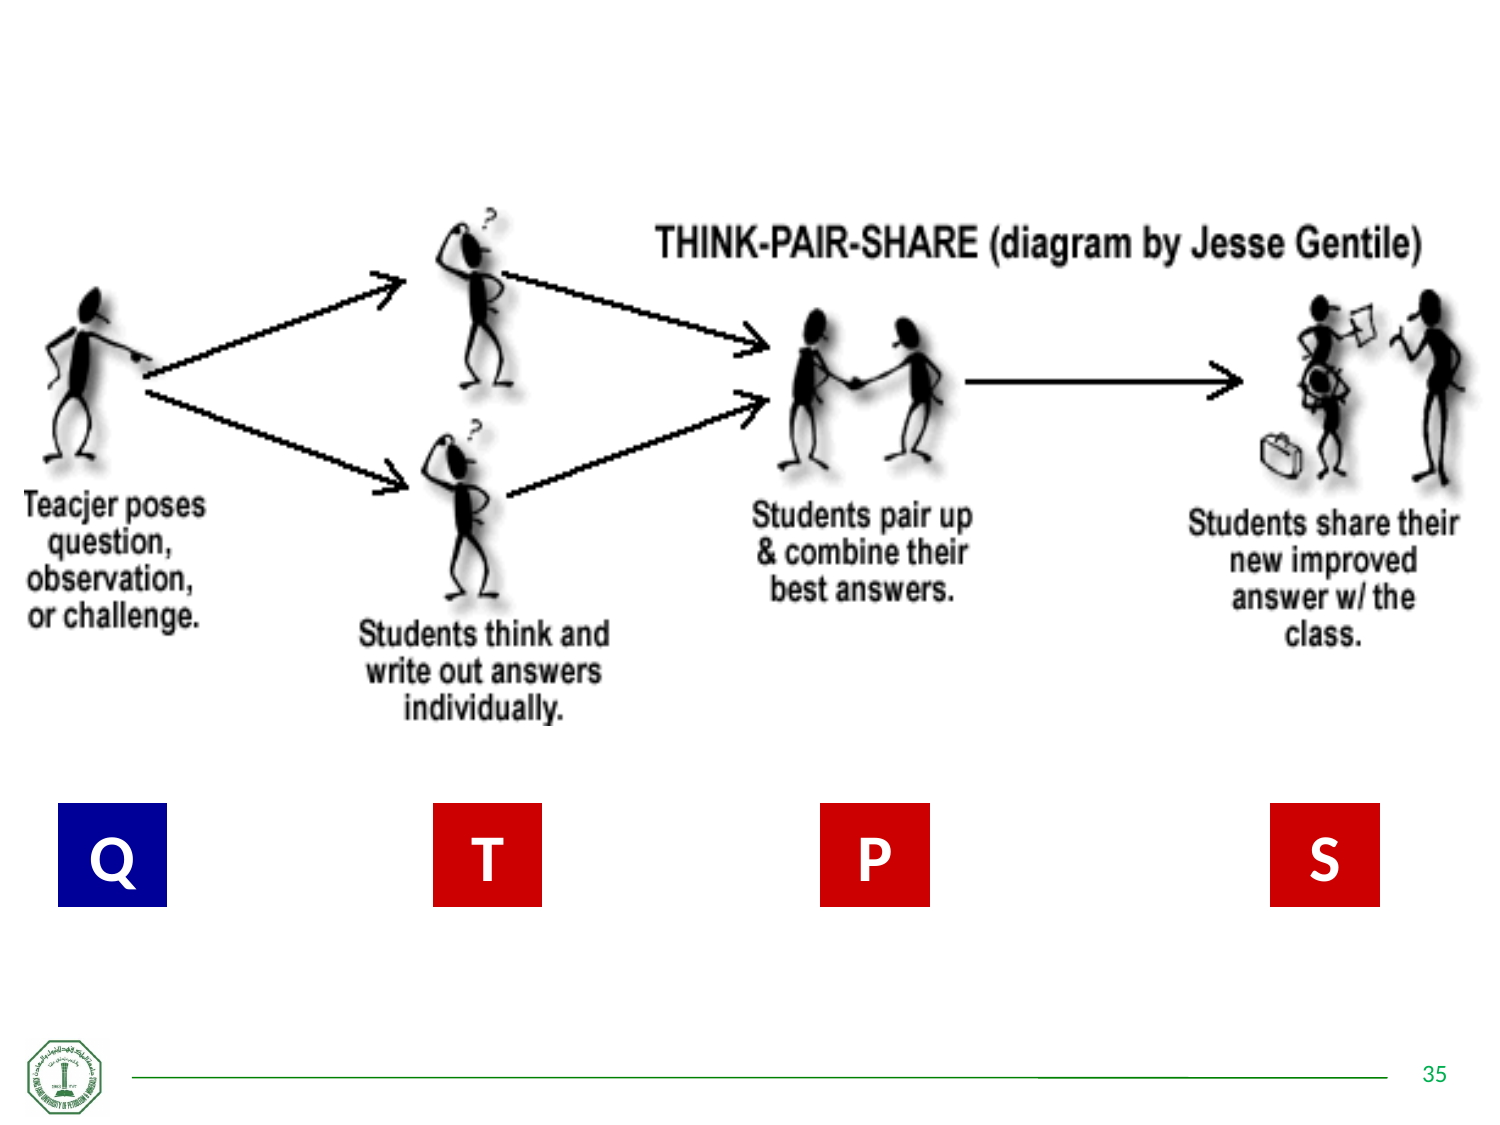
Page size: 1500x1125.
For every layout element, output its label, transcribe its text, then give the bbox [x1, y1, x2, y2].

text_box S [1275, 807, 1375, 903]
text_box Q [62, 807, 163, 903]
text_box P [825, 807, 925, 903]
picture [24, 174, 1488, 726]
text_box T [437, 807, 538, 903]
slide_number 35 [1387, 1042, 1463, 1103]
picture [25, 1038, 110, 1117]
